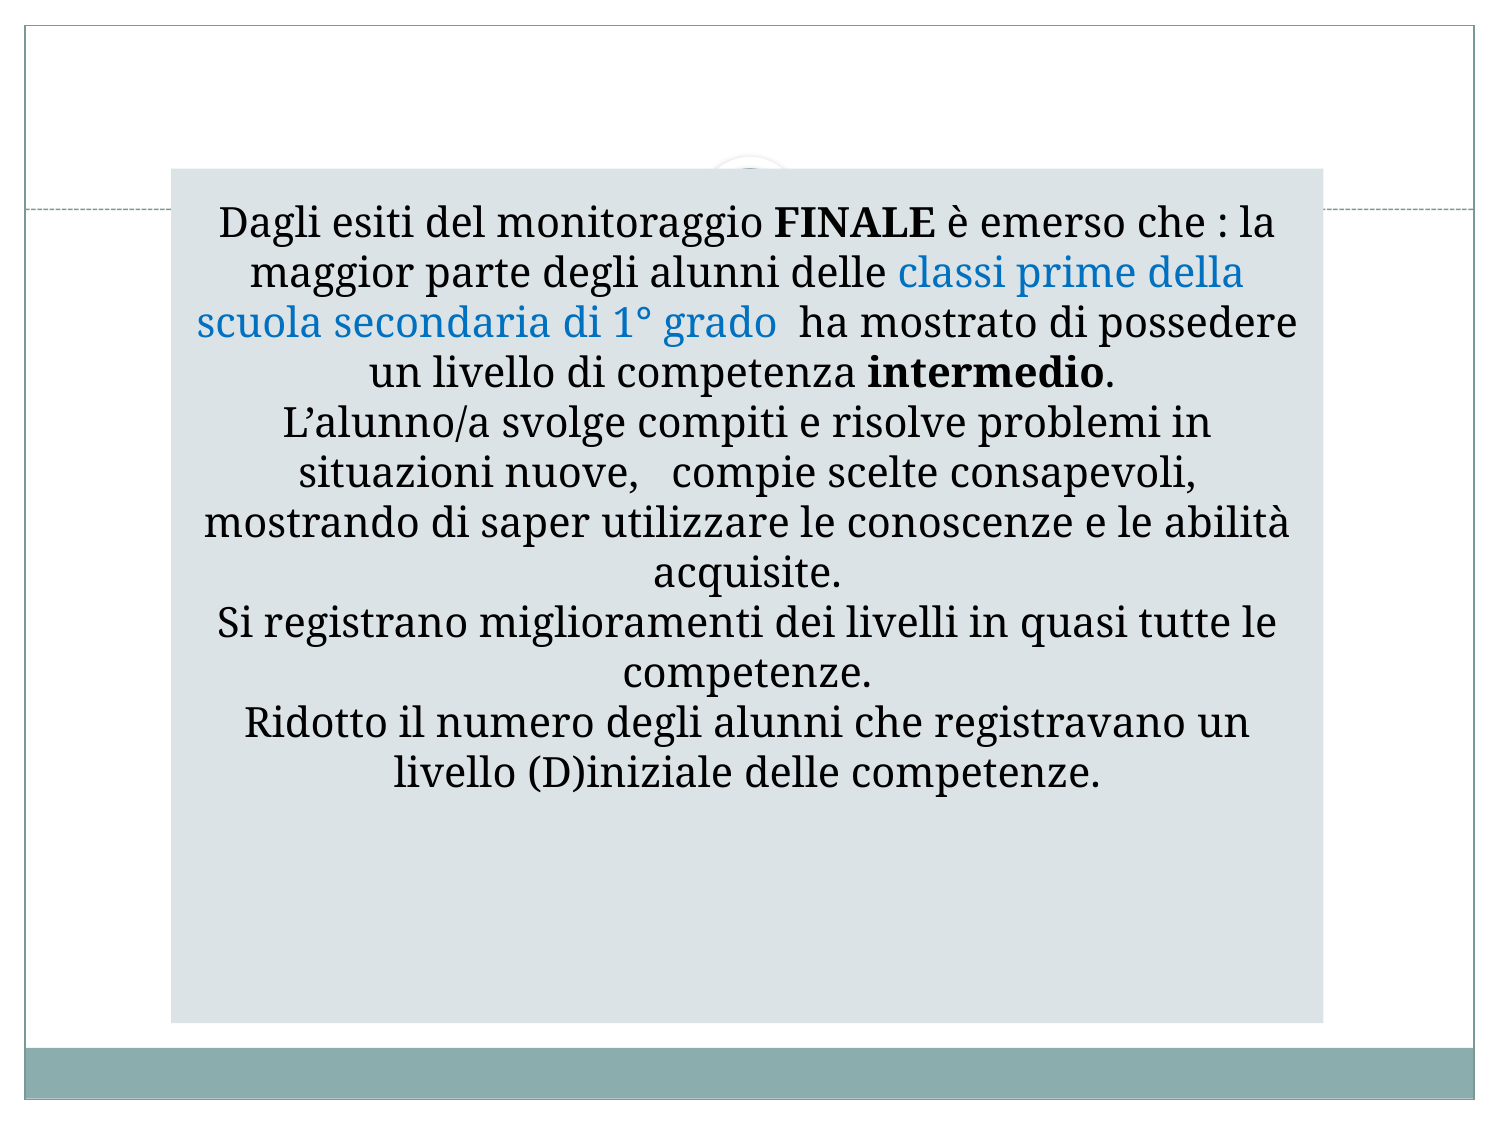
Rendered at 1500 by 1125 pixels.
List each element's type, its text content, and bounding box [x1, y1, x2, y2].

slide_number 8 [712, 169, 788, 243]
title Dagli esiti del monitoraggio FINALE è emerso che : la maggior parte degli alunni delle classi prime della scuola secondaria di 1° grado ha mostrato di possedere un livello di competenza intermedio. L’alunno/a svolge compiti e risolve problemi in situazioni nuove, compie scelte consapevoli, mostrando di saper utilizzare le conoscenze e le abilità acquisite. Si registrano miglioramenti dei livelli in quasi tutte le competenze. Ridotto il numero degli alunni che registravano un livello (D)iniziale delle competenze. [171, 168, 1324, 1024]
